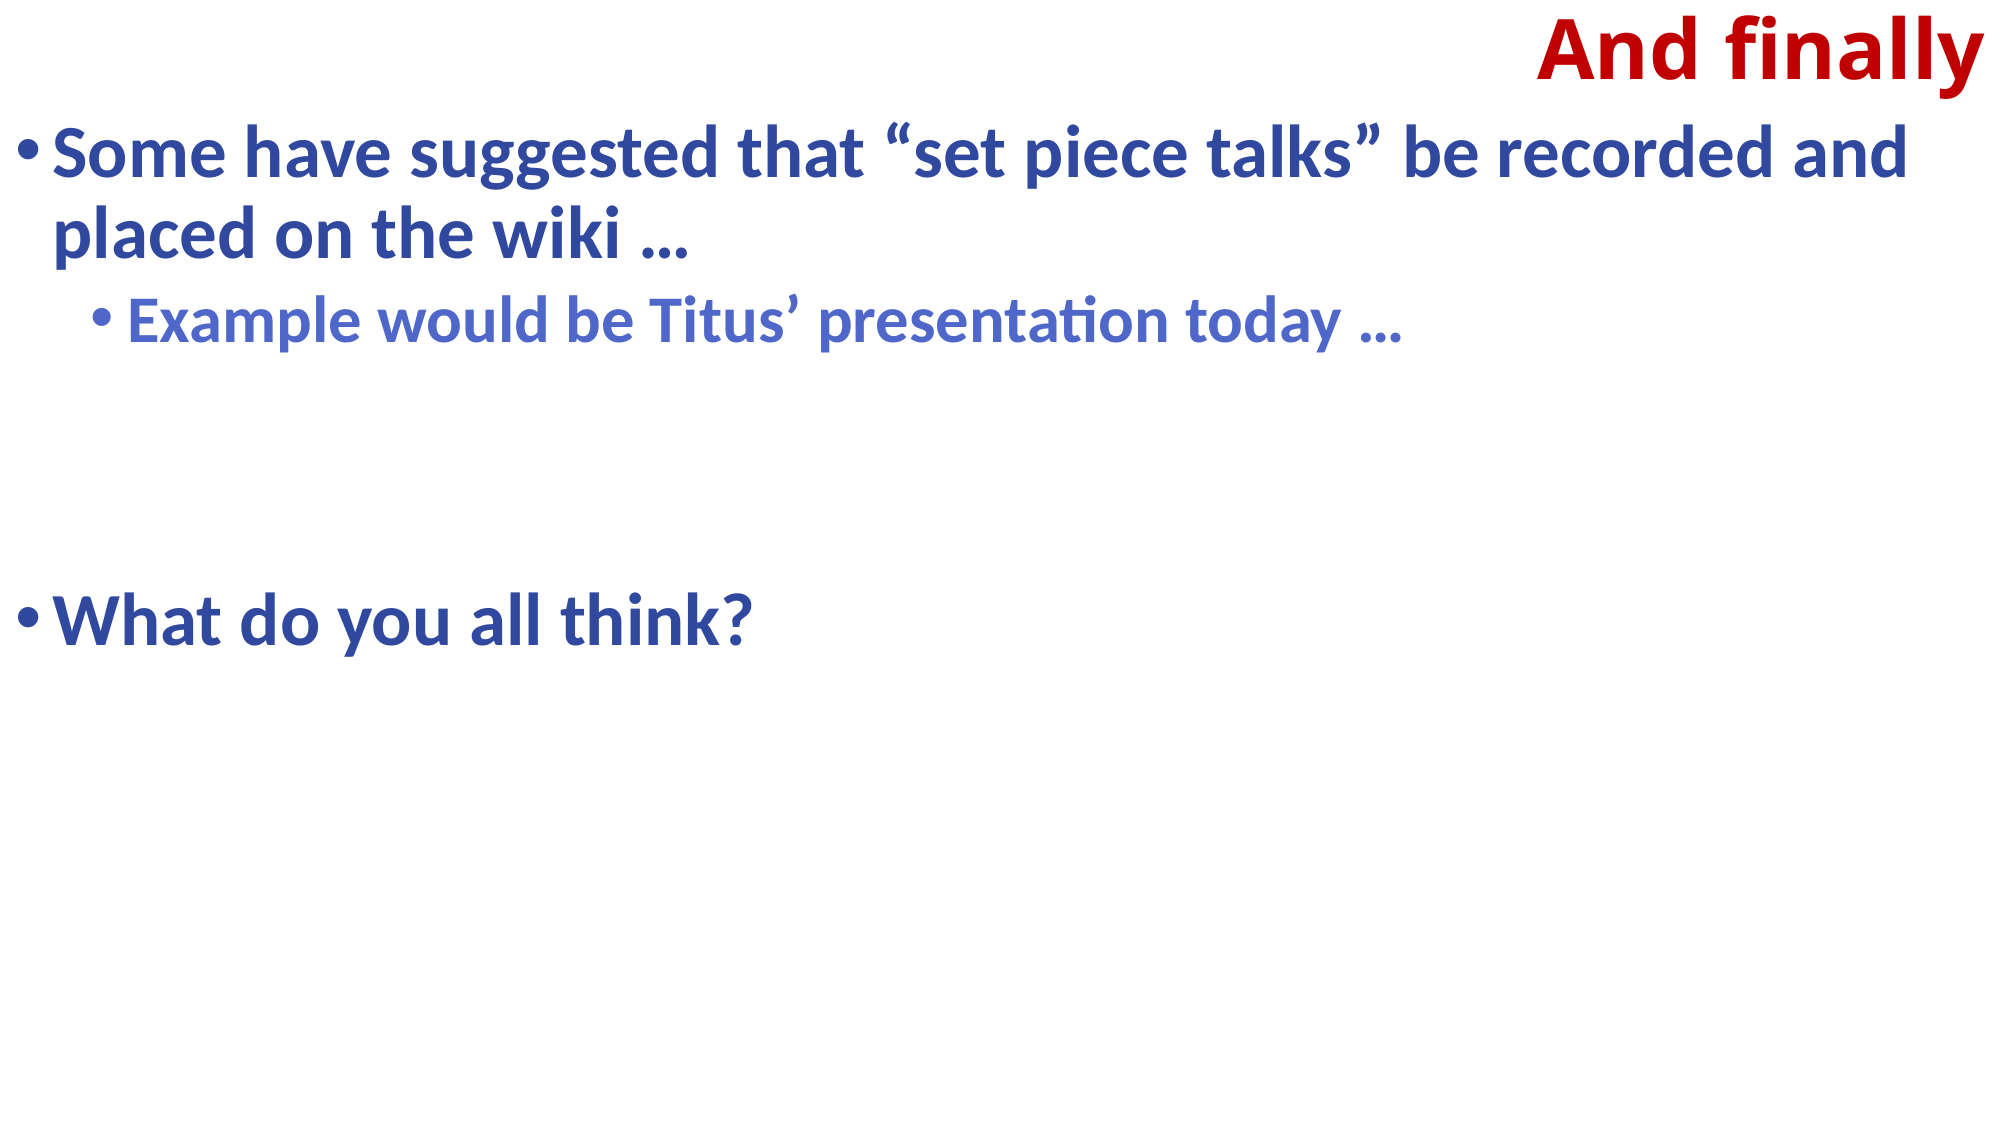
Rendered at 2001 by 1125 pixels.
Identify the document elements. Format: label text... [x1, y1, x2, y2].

title And finally [0, 0, 2000, 104]
list Some have suggested that “set piece talks” be recorded and placed on the wiki … Example would be Titus’ presentation today … What do you all think? [0, 104, 2000, 1124]
